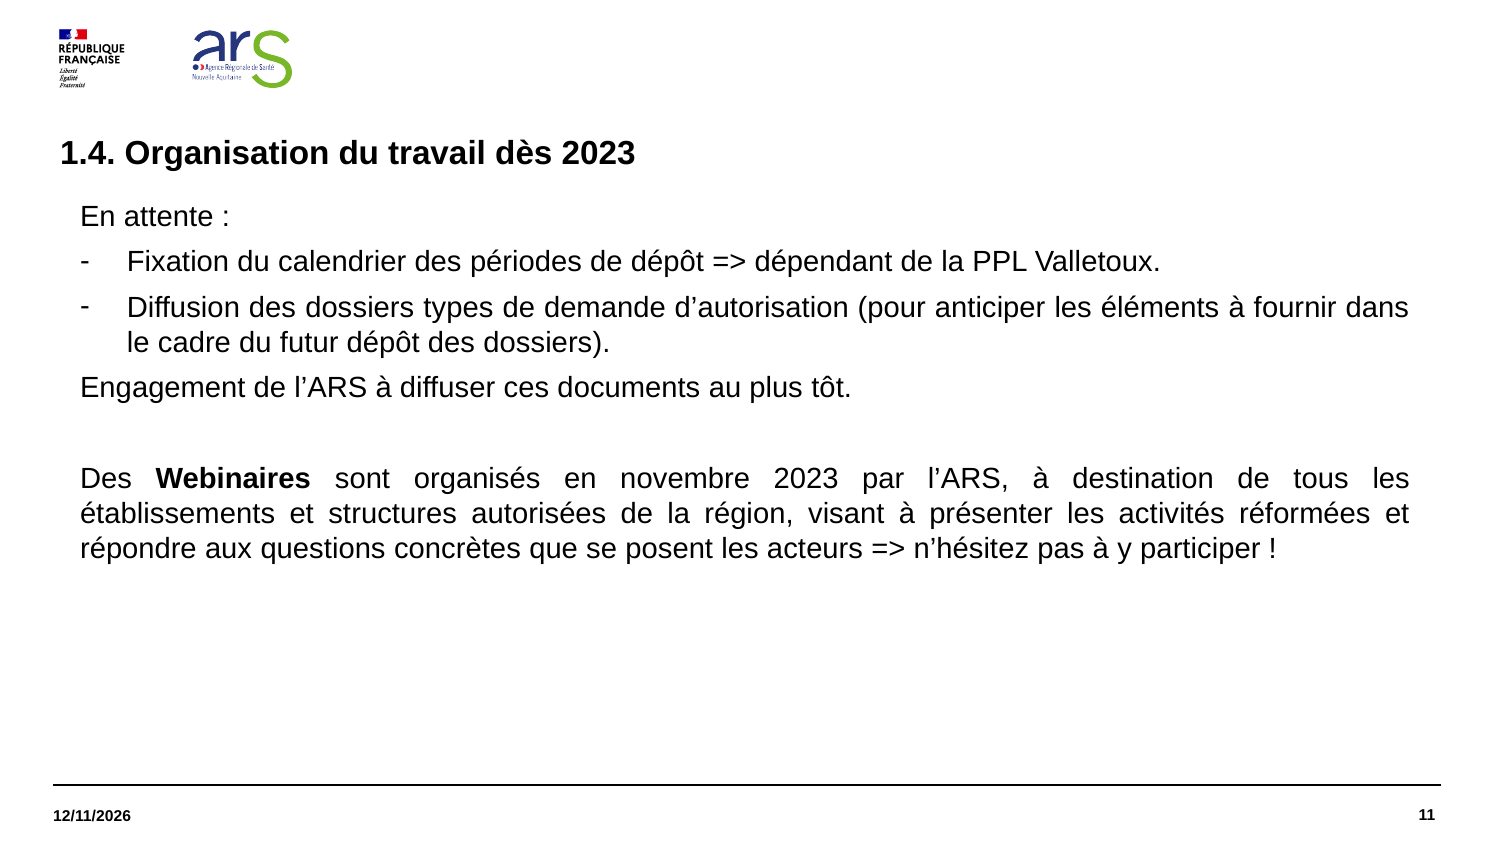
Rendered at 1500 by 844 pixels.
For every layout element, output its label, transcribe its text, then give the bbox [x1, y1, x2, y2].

list En attente : Fixation du calendrier des périodes de dépôt => dépendant de la PPL Valletoux. Diffusion des dossiers types de demande d’autorisation (pour anticiper les éléments à fournir dans le cadre du futur dépôt des dossiers). Engagement de l’ARS à diffuser ces documents au plus tôt. Des Webinaires sont organisés en novembre 2023 par l’ARS, à destination de tous les établissements et structures autorisées de la région, visant à présenter les activités réformées et répondre aux questions concrètes que se posent les acteurs => n’hésitez pas à y participer ! [64, 197, 1412, 706]
slide_number 11 [1213, 784, 1436, 844]
picture [47, 17, 136, 107]
picture [192, 30, 292, 88]
text_box 1.4. Organisation du travail dès 2023 [0, 123, 1377, 179]
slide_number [53, 787, 252, 844]
